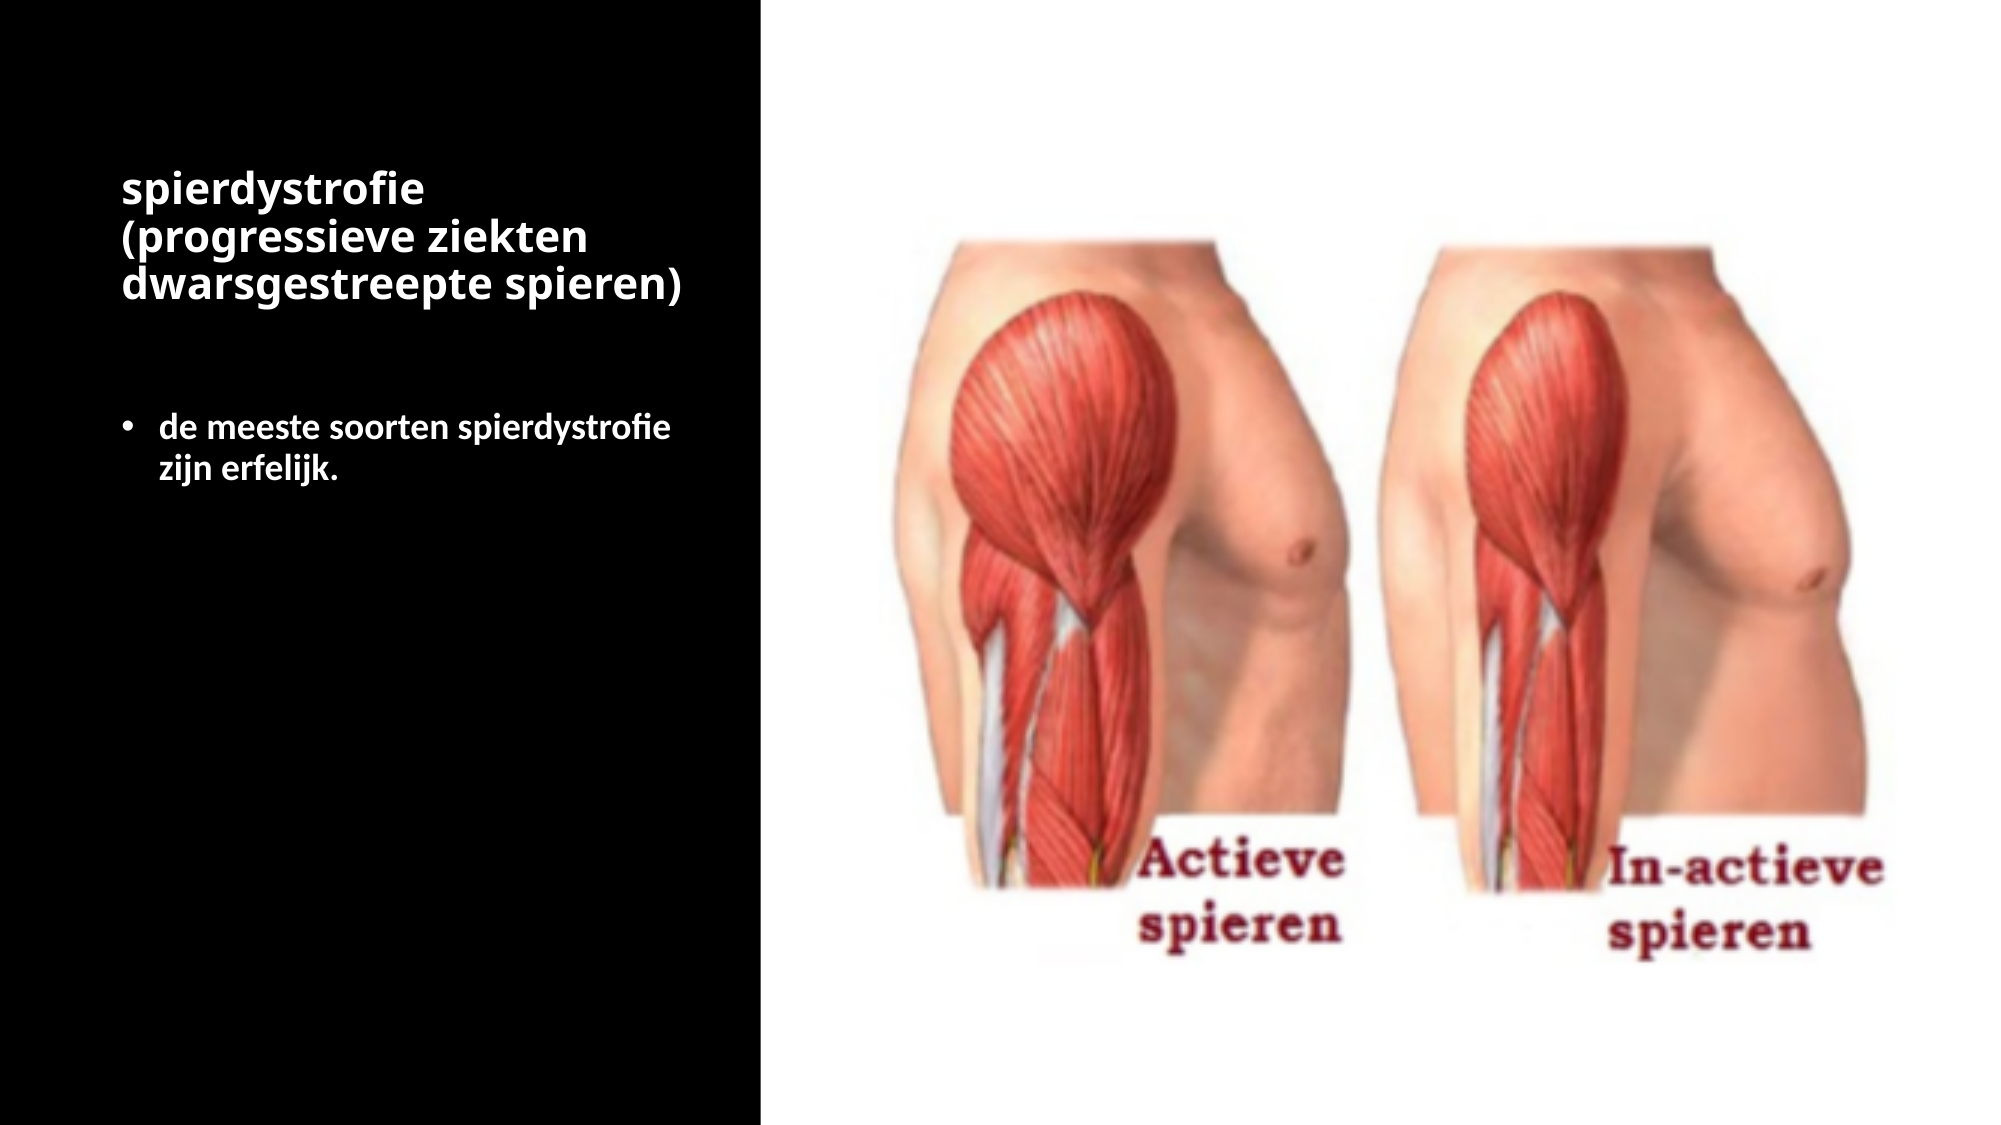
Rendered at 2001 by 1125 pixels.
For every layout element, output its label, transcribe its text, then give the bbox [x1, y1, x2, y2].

picture [865, 104, 1896, 1020]
list de meeste soorten spierdystrofie zijn erfelijk. [106, 399, 708, 1020]
text_box [759, 0, 2000, 1125]
title spierdystrofie (progressieve ziekten dwarsgestreepte spieren) [106, 103, 708, 379]
